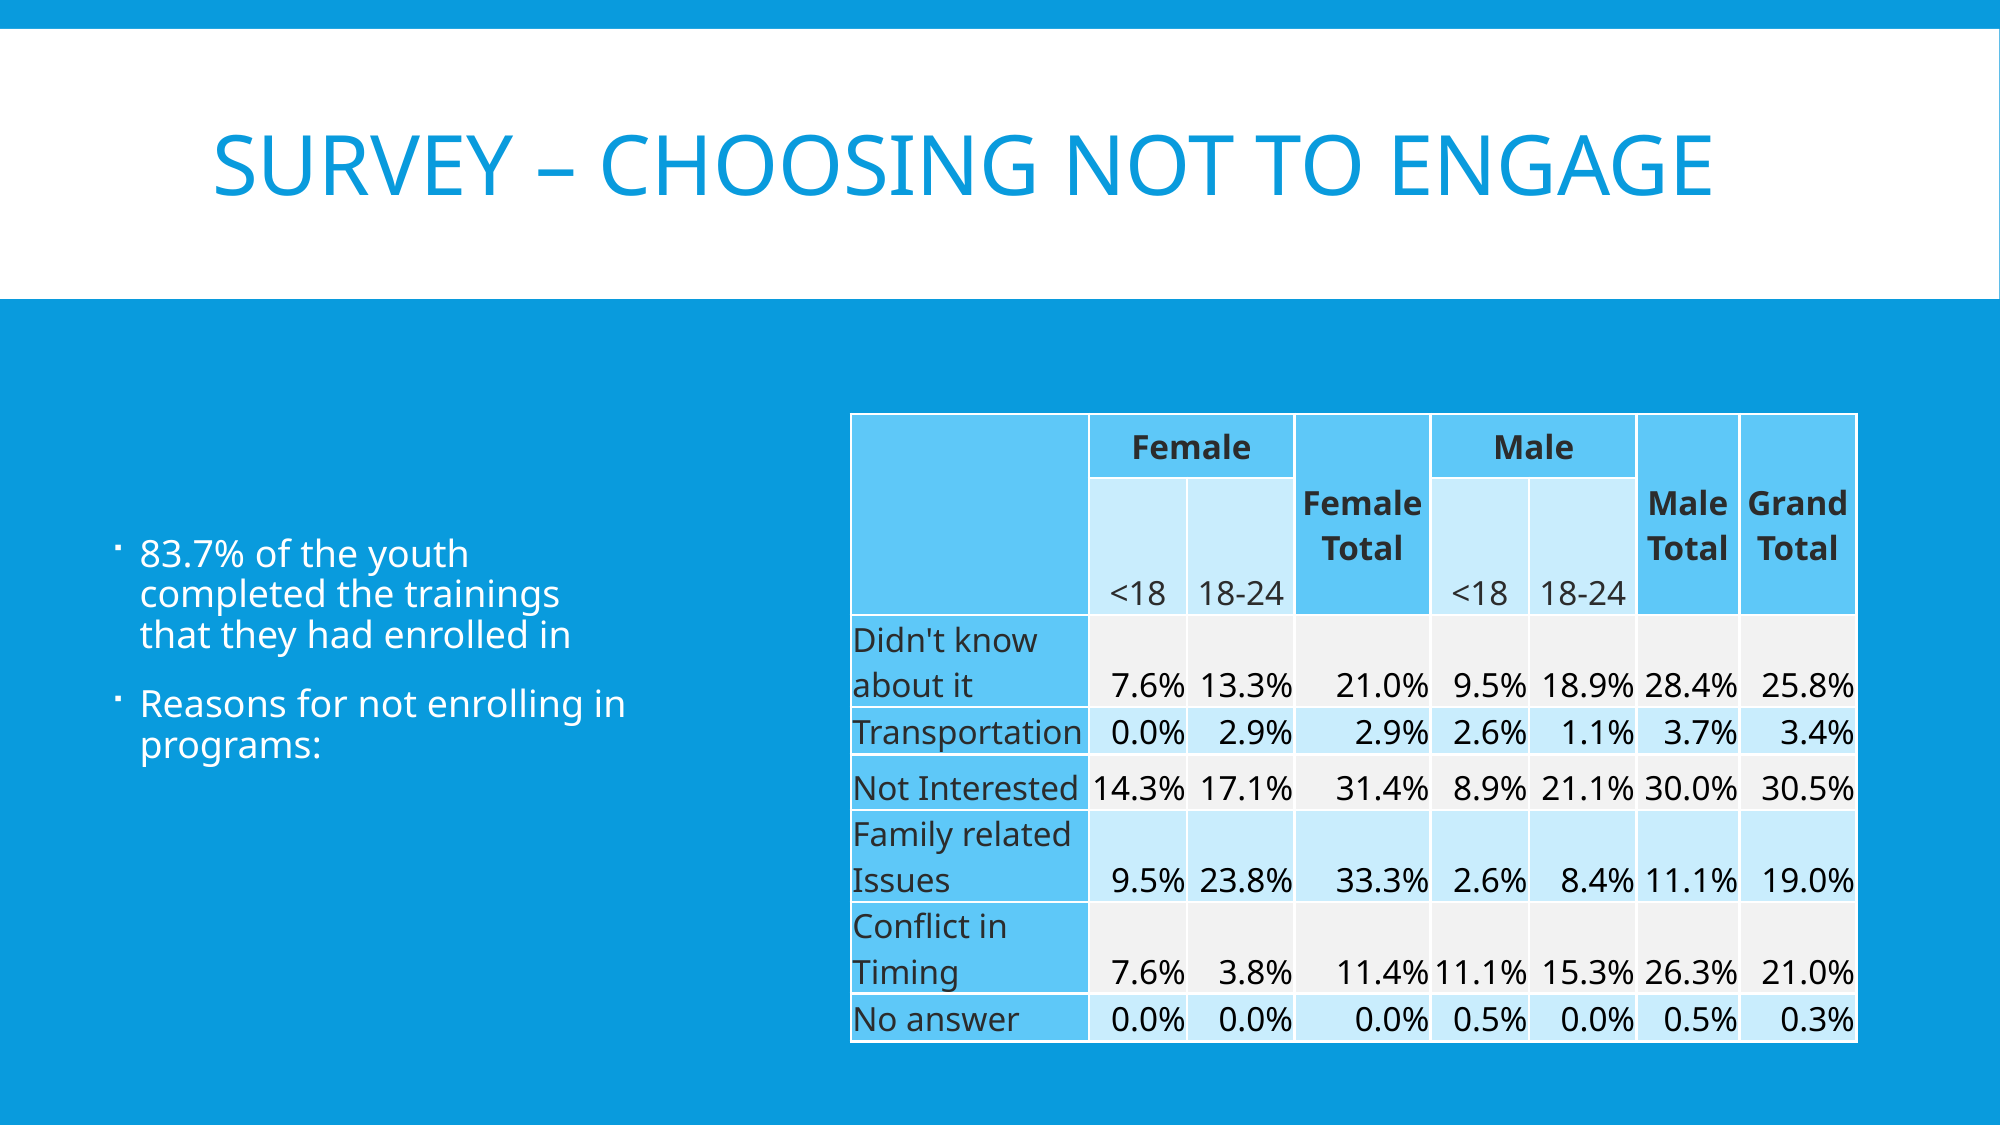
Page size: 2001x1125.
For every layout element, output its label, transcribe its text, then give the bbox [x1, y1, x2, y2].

table_cell <18 [1090, 479, 1186, 614]
table_cell 26.3% [1638, 903, 1738, 992]
table_cell Transportation [852, 708, 1088, 753]
table_cell 11.1% [1432, 903, 1528, 992]
table_cell <18 [1432, 479, 1528, 614]
table_cell 7.6% [1090, 616, 1186, 706]
table_cell 18-24 [1530, 479, 1635, 614]
table_cell 18.9% [1530, 616, 1635, 706]
table_cell 0.0% [1530, 995, 1635, 1040]
table_cell 0.0% [1188, 995, 1293, 1040]
table_cell 7.6% [1090, 903, 1186, 992]
table_cell 0.0% [1296, 995, 1429, 1040]
title Survey – choosing not to engage [197, 46, 1803, 295]
table_cell 0.0% [1090, 708, 1186, 753]
table_header Grand Total [1741, 415, 1855, 614]
list 83.7% of the youth completed the trainings that they had enrolled in Reasons for not enrolling in programs: [94, 413, 647, 957]
table_cell 0.3% [1741, 995, 1855, 1040]
table_cell 0.5% [1432, 995, 1528, 1040]
table_cell 25.8% [1741, 616, 1855, 706]
table_cell No answer [852, 995, 1088, 1040]
table_cell 28.4% [1638, 616, 1738, 706]
table_cell 11.4% [1296, 903, 1429, 992]
table_cell 15.3% [1530, 903, 1635, 992]
table_header Female Total [1296, 415, 1429, 614]
table_cell 14.3% [1090, 756, 1186, 809]
table_cell 18-24 [1188, 479, 1293, 614]
table_cell 17.1% [1188, 756, 1293, 809]
table_cell 0.5% [1638, 995, 1738, 1040]
table_header [852, 415, 1088, 614]
table_cell 3.7% [1638, 708, 1738, 753]
table_cell 2.9% [1296, 708, 1429, 753]
table_cell 31.4% [1296, 756, 1429, 809]
table_cell 30.0% [1638, 756, 1738, 809]
table_cell 23.8% [1188, 811, 1293, 901]
table_cell 3.8% [1188, 903, 1293, 992]
table_cell 8.4% [1530, 811, 1635, 901]
table_header Male Total [1638, 415, 1738, 614]
table_cell 9.5% [1090, 811, 1186, 901]
table_cell 33.3% [1296, 811, 1429, 901]
table_cell 19.0% [1741, 811, 1855, 901]
table_cell 8.9% [1432, 756, 1528, 809]
table_cell Not Interested [852, 756, 1088, 809]
table_cell Didn't know about it [852, 616, 1088, 706]
table_cell 3.4% [1741, 708, 1855, 753]
table_cell 21.1% [1530, 756, 1635, 809]
table_cell 2.9% [1188, 708, 1293, 753]
table_header Female [1090, 415, 1293, 477]
table_cell 9.5% [1432, 616, 1528, 706]
table_cell 2.6% [1432, 811, 1528, 901]
table_cell 11.1% [1638, 811, 1738, 901]
table_cell 21.0% [1741, 903, 1855, 992]
table_header Male [1432, 415, 1635, 477]
table_cell 30.5% [1741, 756, 1855, 809]
table_cell Family related Issues [852, 811, 1088, 901]
table_cell Conflict in Timing [852, 903, 1088, 992]
table_cell 2.6% [1432, 708, 1528, 753]
table_cell 21.0% [1296, 616, 1429, 706]
table_cell 13.3% [1188, 616, 1293, 706]
table_cell 0.0% [1090, 995, 1186, 1040]
table_cell 1.1% [1530, 708, 1635, 753]
